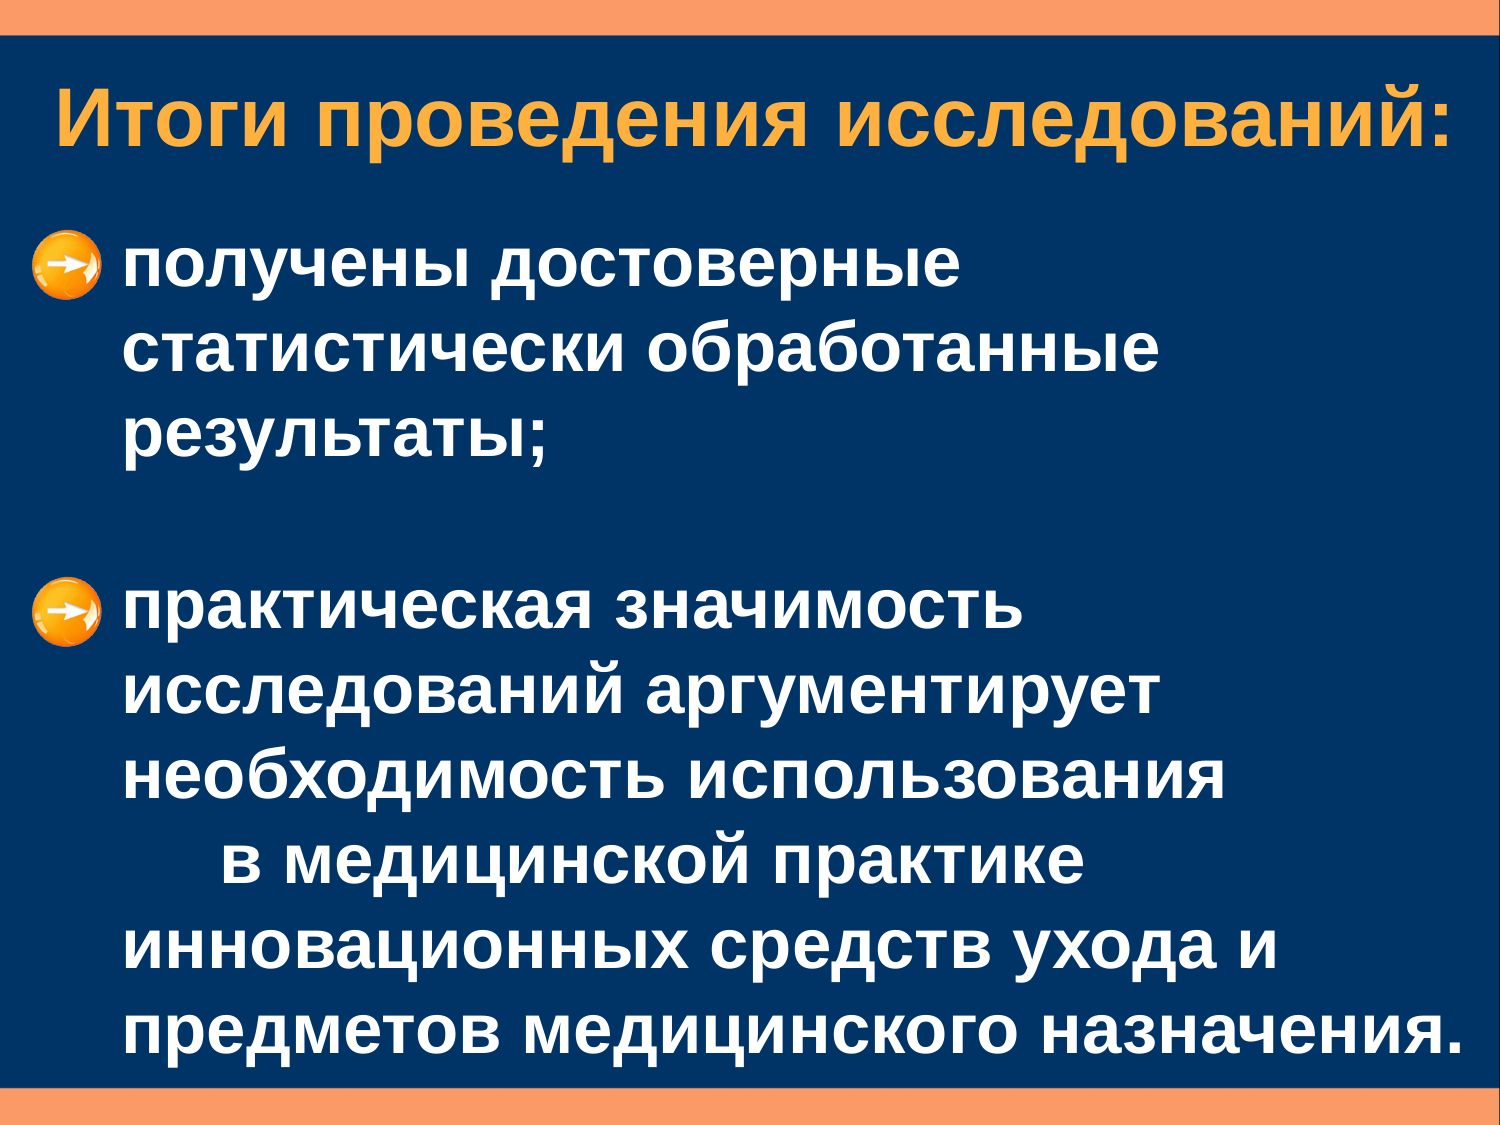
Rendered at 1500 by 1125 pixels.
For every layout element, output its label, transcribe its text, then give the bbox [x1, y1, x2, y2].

picture [0, 0, 1500, 1125]
text_box Итоги проведения исследований: [5, 66, 1500, 172]
text_box получены достоверные статистически обработанные результаты; практическая значимость исследований аргументирует необходимость использования в медицинской практике инновационных средств ухода и предметов медицинского назначения. [106, 208, 1500, 1075]
